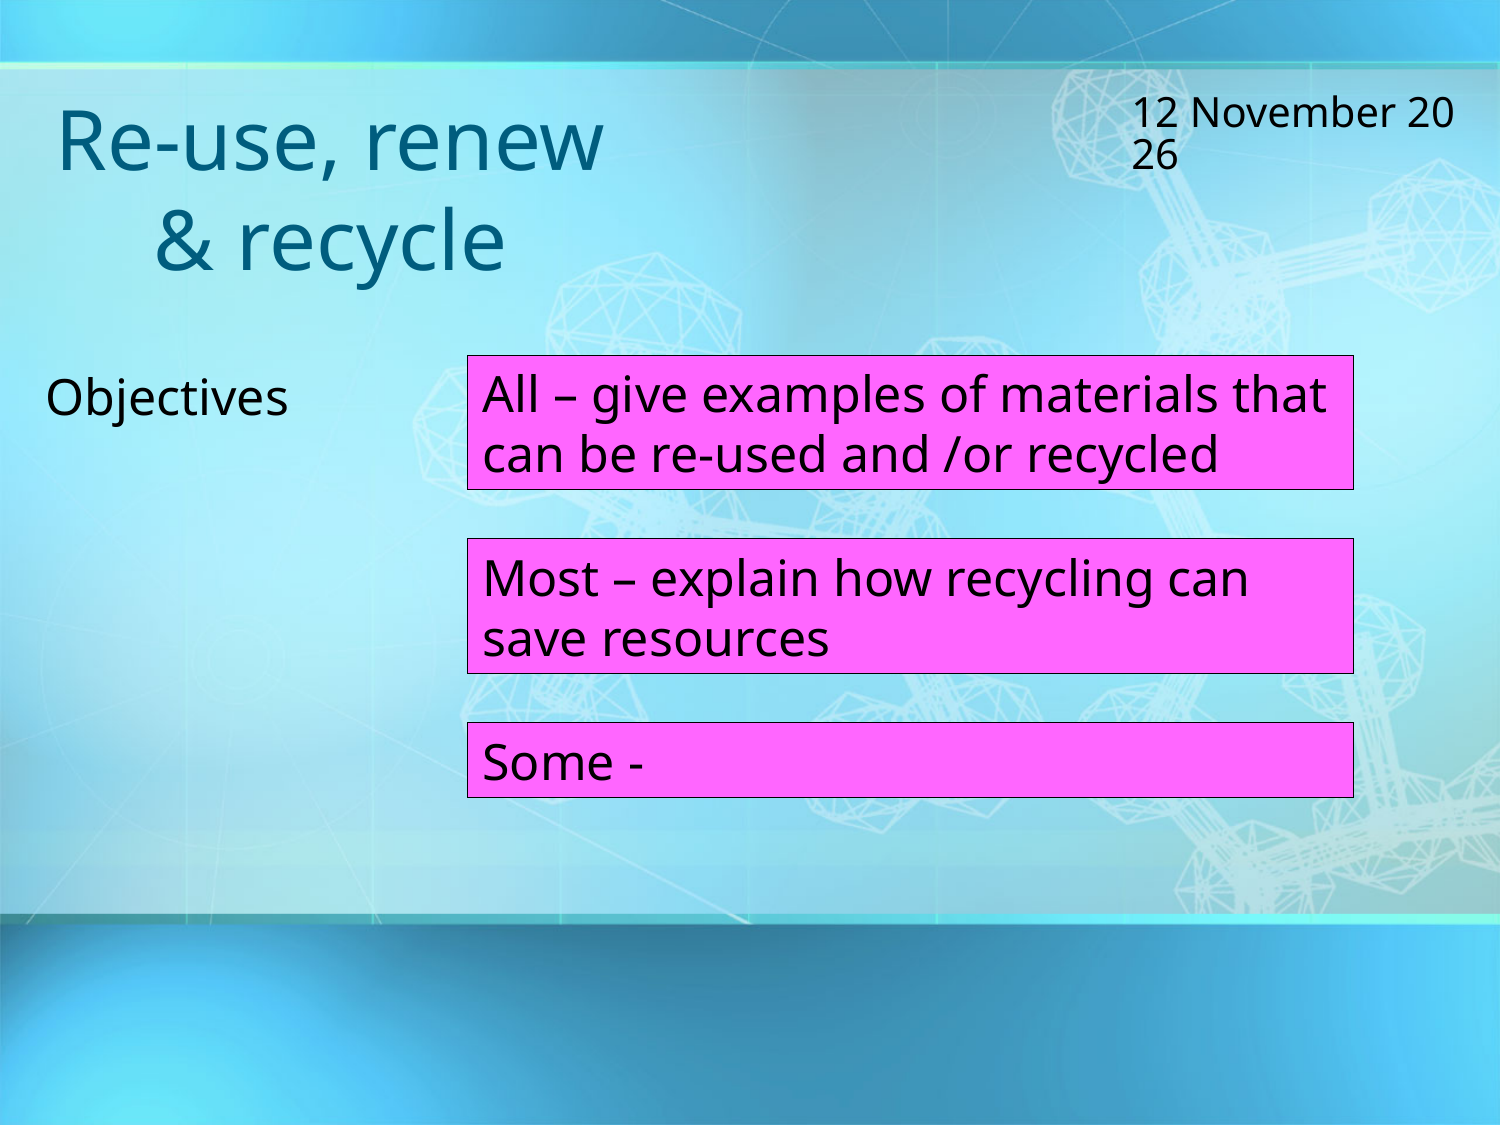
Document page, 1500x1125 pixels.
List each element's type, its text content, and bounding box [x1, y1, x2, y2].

picture [0, 0, 1500, 1125]
title Re-use, renew & recycle [29, 90, 632, 285]
text_box Objectives [30, 357, 467, 433]
text_box Some - [467, 722, 1354, 798]
text_box Most – explain how recycling can save resources [467, 538, 1354, 674]
text_box All – give examples of materials that can be re-used and /or recycled [467, 355, 1354, 490]
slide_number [1115, 77, 1488, 154]
